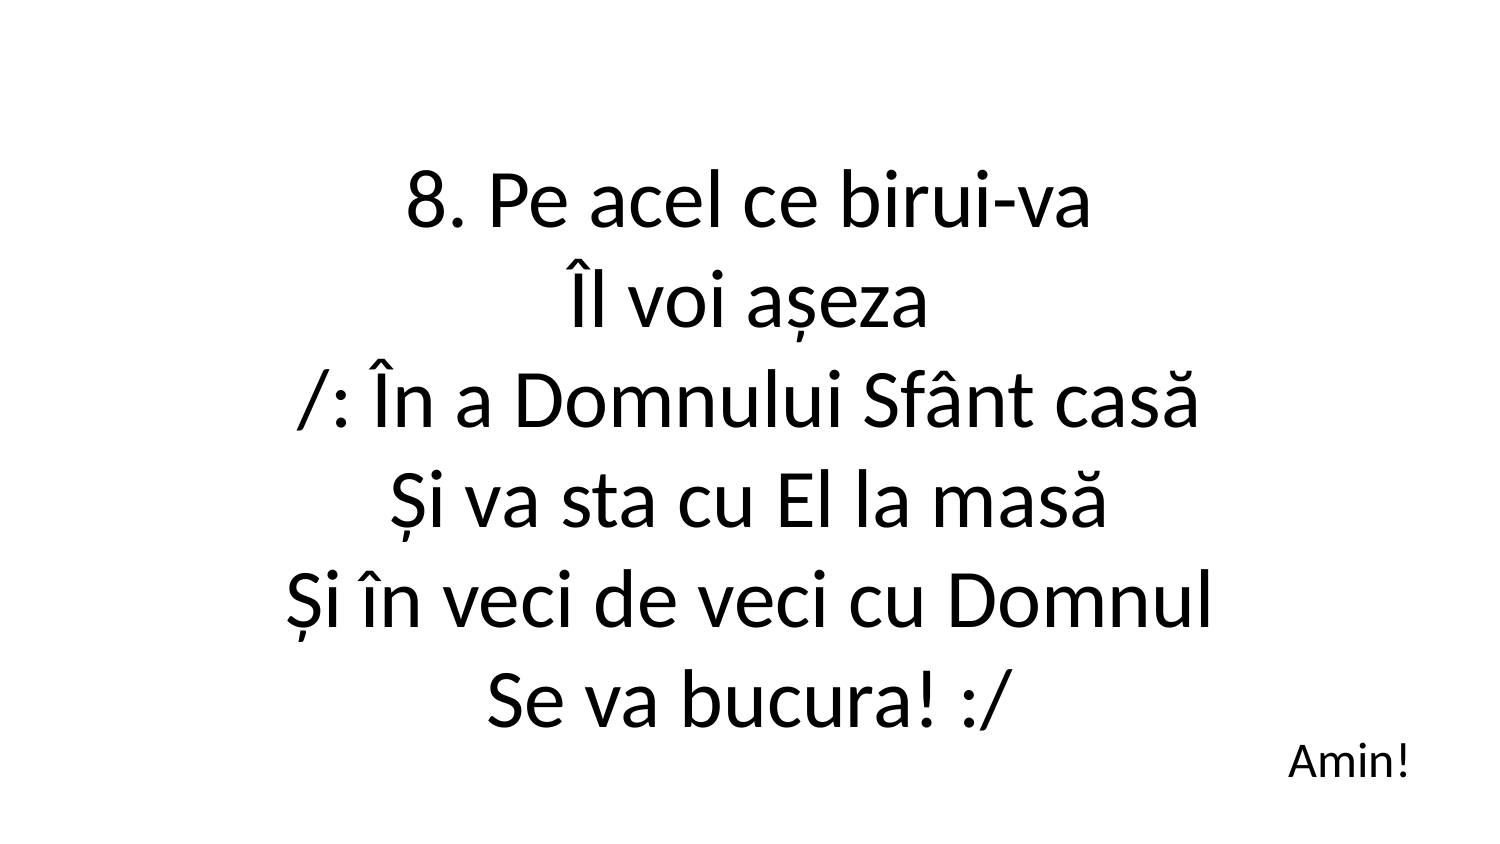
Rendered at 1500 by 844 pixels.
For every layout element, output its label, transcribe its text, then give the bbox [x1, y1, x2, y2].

text_box 8. Pe acel ce birui-va Îl voi așeza /: În a Domnului Sfânt casă Și va sta cu El la masă Și în veci de veci cu Domnul Se va bucura! :/ [270, 92, 1230, 752]
text_box Amin! [1273, 674, 1427, 795]
